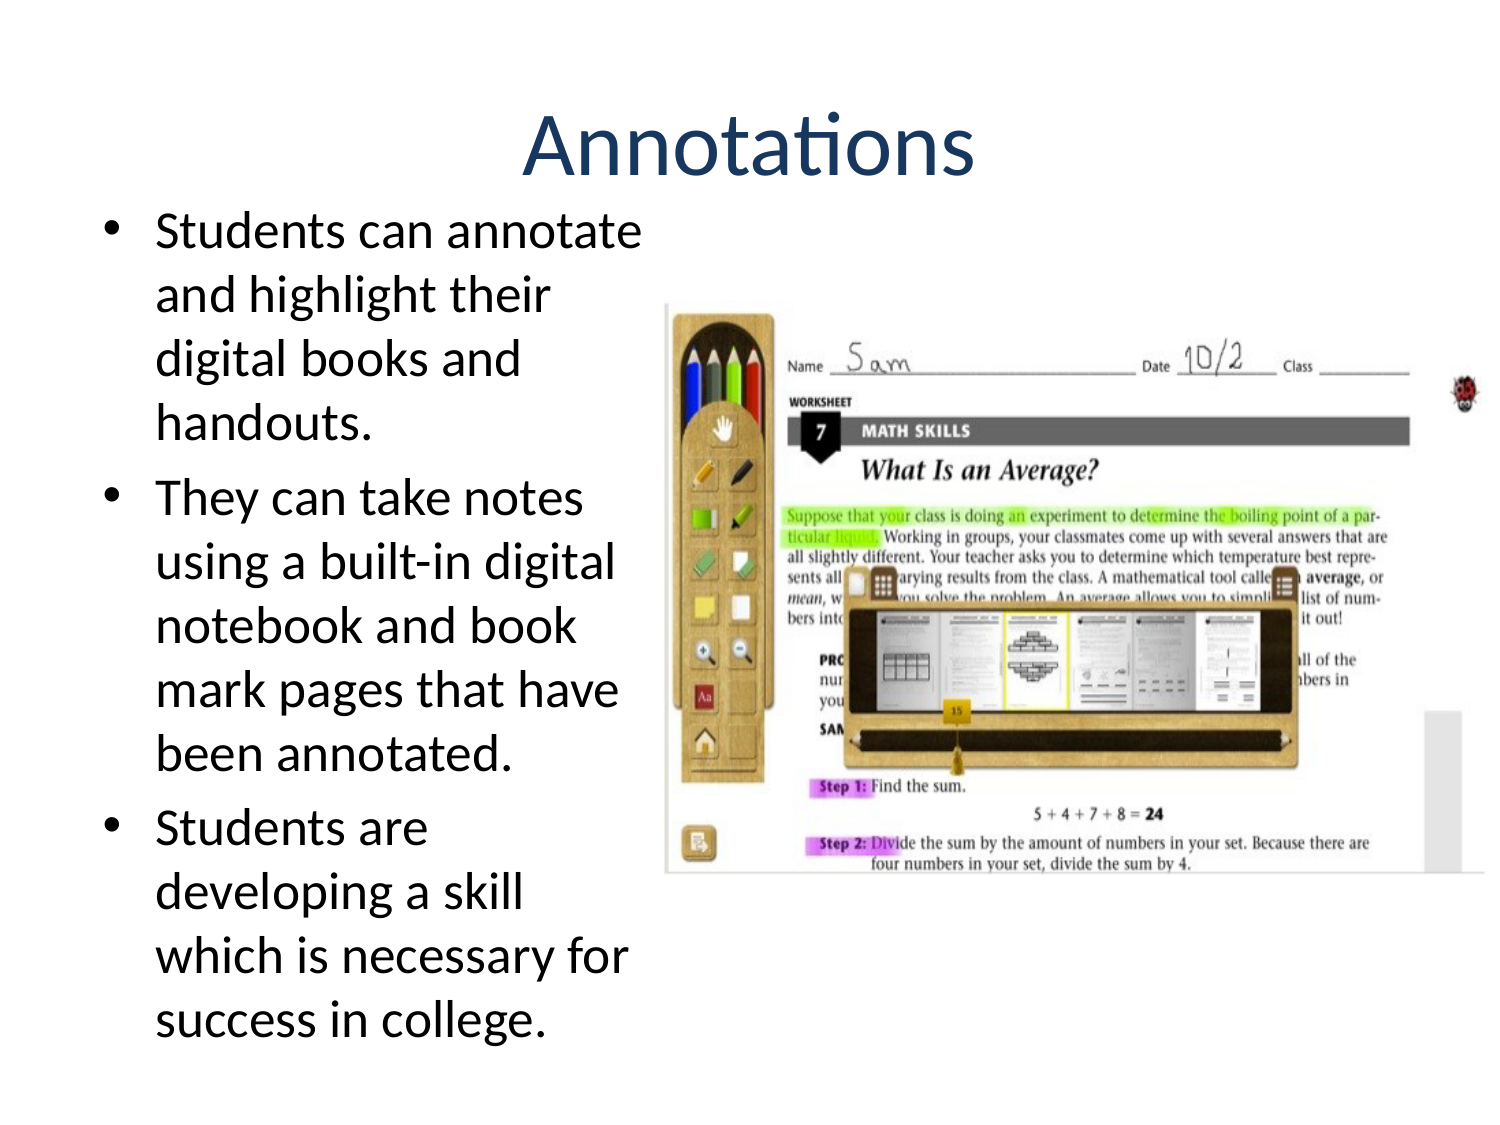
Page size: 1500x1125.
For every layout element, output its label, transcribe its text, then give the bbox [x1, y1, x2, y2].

title Annotations [75, 45, 1425, 233]
picture [662, 299, 1488, 876]
list Students can annotate and highlight their digital books and handouts. They can take notes using a built-in digital notebook and book mark pages that have been annotated. Students are developing a skill which is necessary for success in college. [87, 187, 663, 1075]
